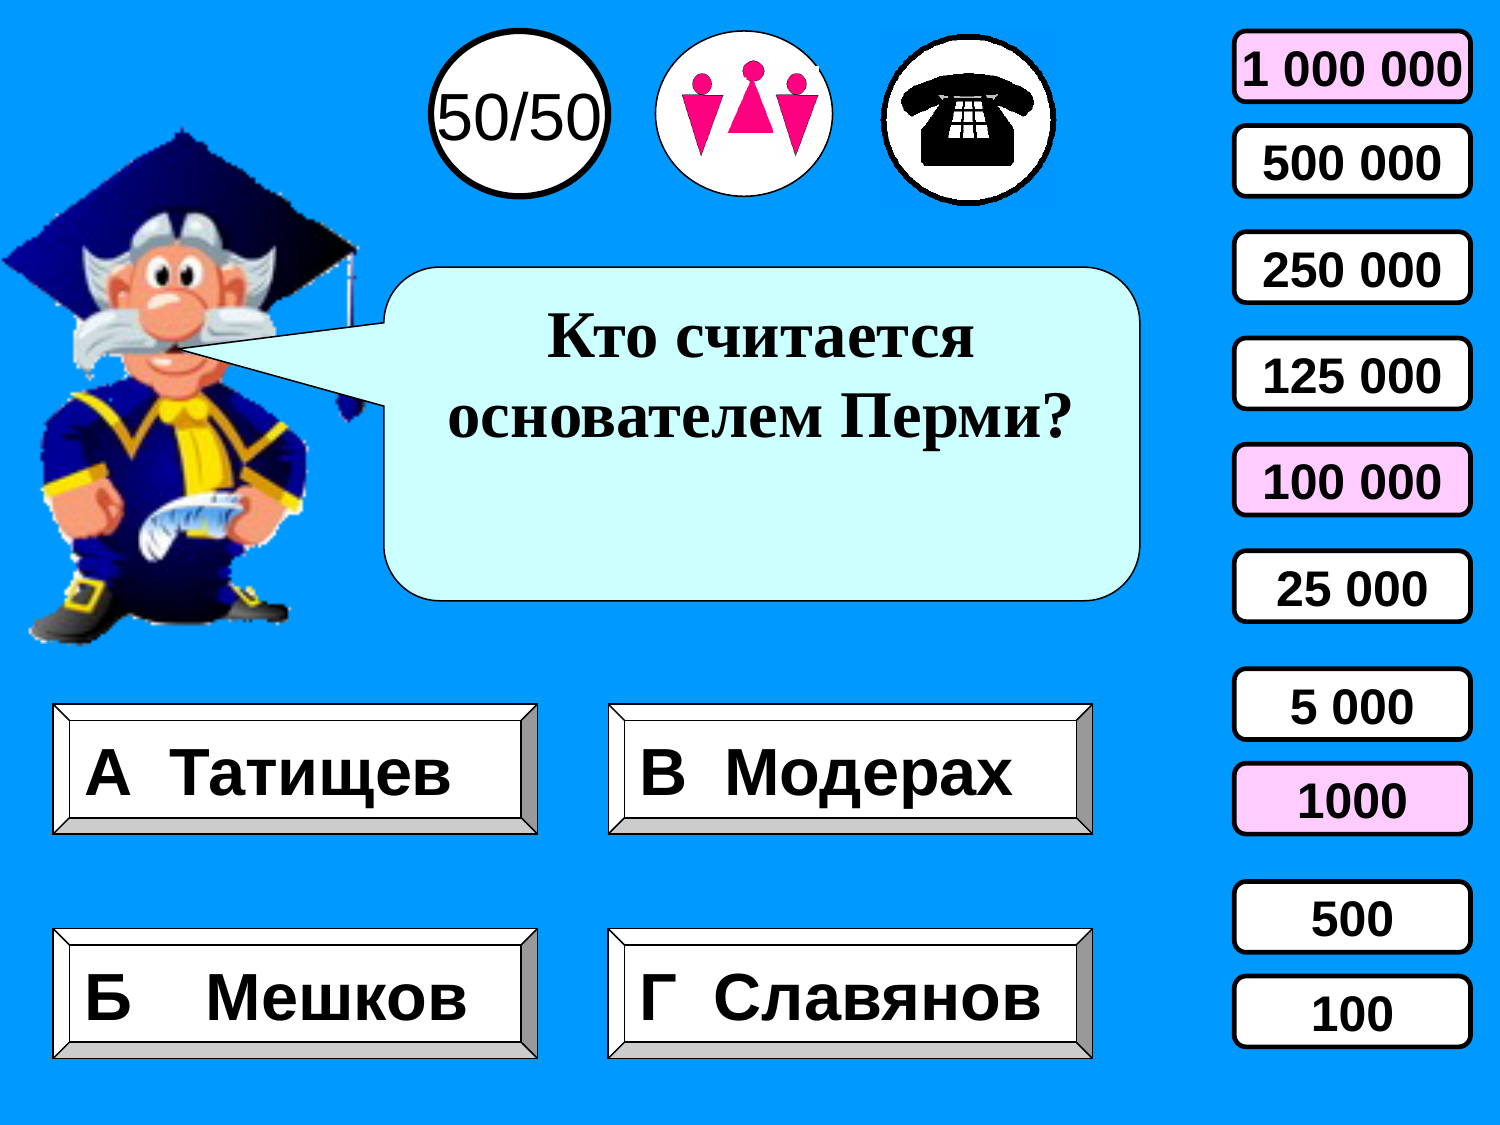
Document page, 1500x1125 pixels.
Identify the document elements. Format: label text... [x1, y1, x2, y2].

text_box Б Мешков [53, 928, 538, 1059]
text_box 500 000 [1234, 125, 1471, 197]
text_box 5 000 [611, 705, 1090, 720]
text_box Покинуть игру [54, 929, 69, 1057]
text_box А Татищев [53, 704, 538, 835]
text_box Кто считается основателем Перми? [412, 267, 1140, 601]
picture [879, 30, 1058, 208]
text_box У Вас 100 000 рублей! [609, 705, 625, 833]
text_box 1000 [1234, 763, 1471, 835]
text_box 100 [1234, 976, 1471, 1047]
text_box 1 000 000 [1234, 30, 1471, 102]
text_box 25 000 [1234, 550, 1471, 622]
text_box 500 [1234, 881, 1471, 953]
text_box 5 000 [1234, 668, 1471, 740]
picture [0, 113, 408, 653]
text_box 1000 [55, 705, 535, 720]
text_box 250 000 [1234, 231, 1471, 303]
text_box Продолжить игру [609, 929, 624, 1057]
text_box 125 000 [1234, 337, 1471, 409]
text_box 50/50 [430, 30, 609, 197]
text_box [655, 30, 833, 197]
text_box Г Славянов [608, 928, 1093, 1059]
text_box 100 000 [1234, 444, 1471, 516]
text_box Вы покидаете игру. [54, 705, 69, 833]
text_box 100 000 [610, 929, 1091, 944]
text_box 50 000 [55, 929, 536, 944]
text_box В Модерах [608, 704, 1093, 835]
